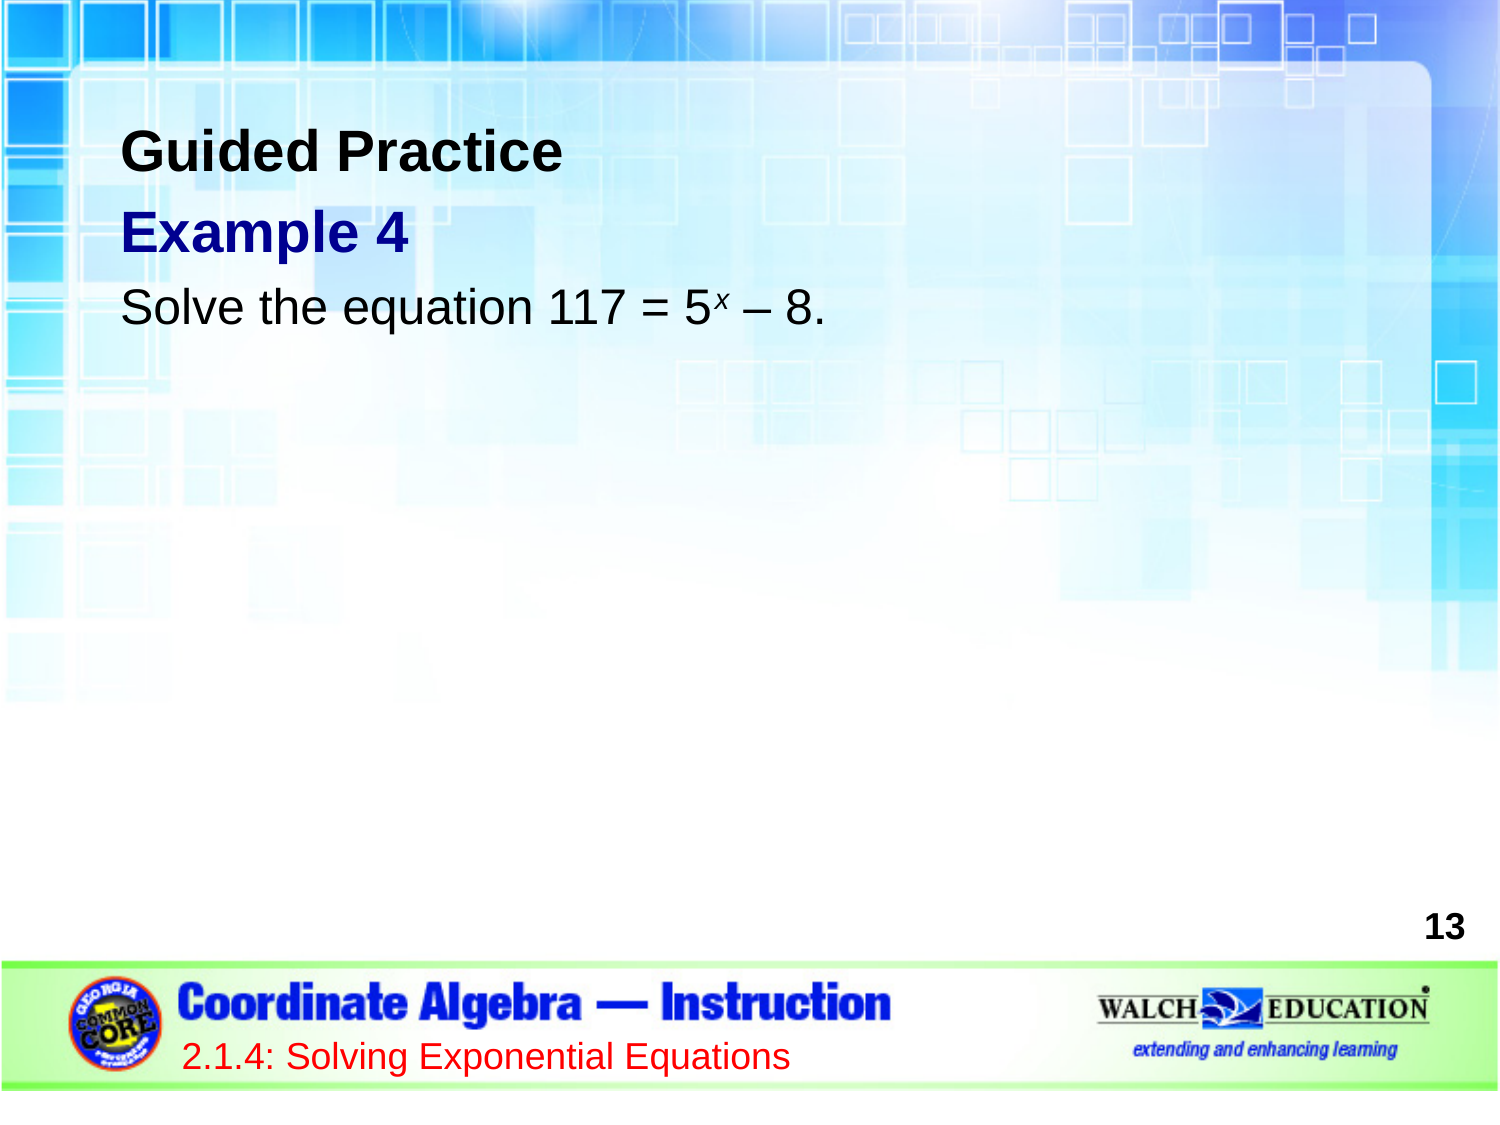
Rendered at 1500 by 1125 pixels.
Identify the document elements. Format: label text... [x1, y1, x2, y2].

slide_number 13 [1361, 901, 1481, 949]
list 2.1.4: Solving Exponential Equations [166, 1024, 1074, 1068]
subtitle Guided Practice Example 4 Solve the equation 117 = 5 x – 8. [105, 105, 1394, 925]
picture [1, 0, 1500, 1091]
